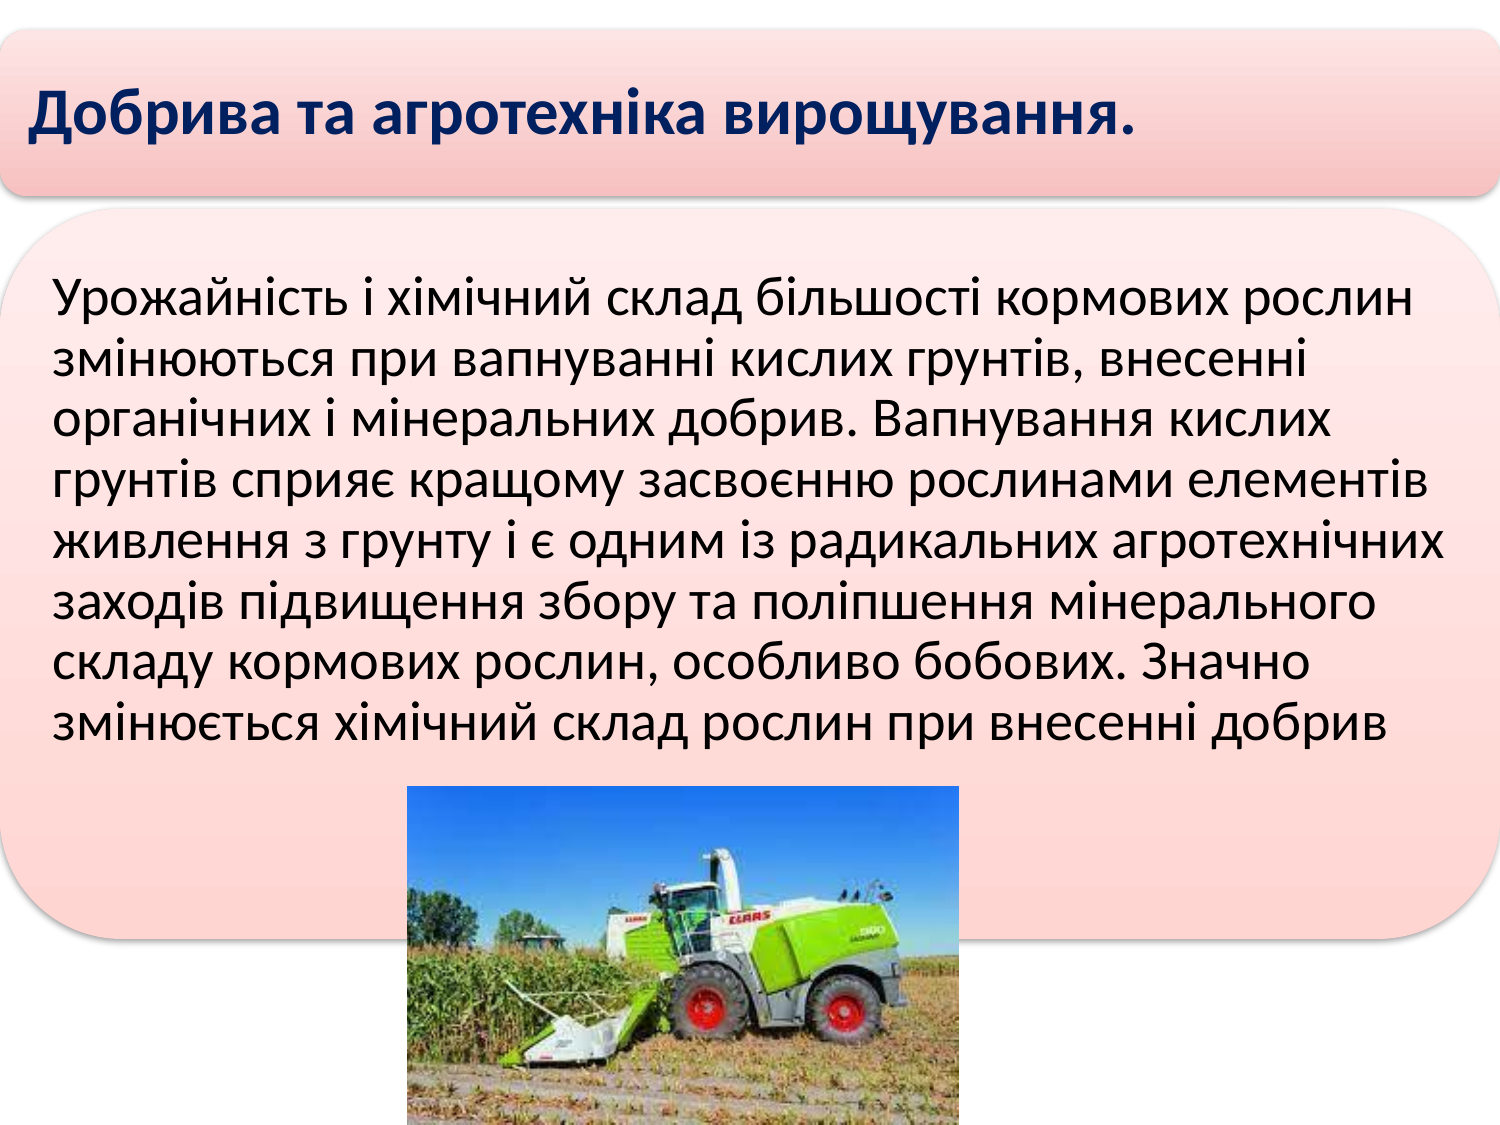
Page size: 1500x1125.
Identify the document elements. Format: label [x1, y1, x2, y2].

text_box [0, 0, 1500, 969]
picture [407, 786, 959, 1125]
